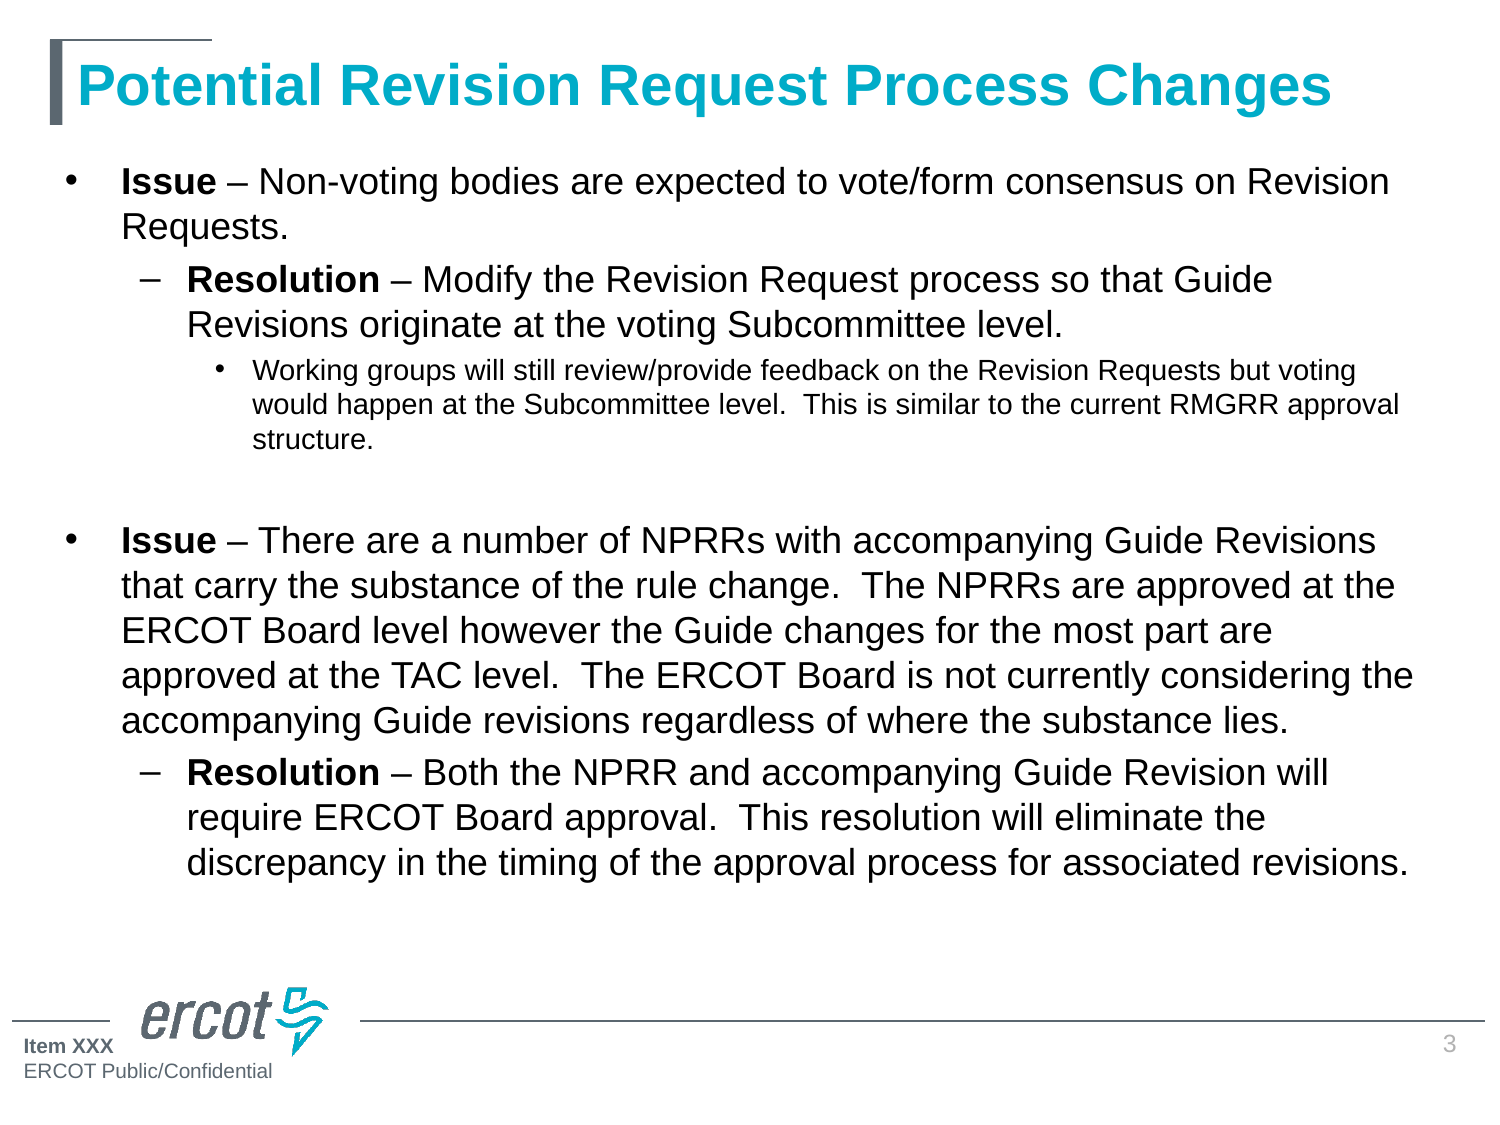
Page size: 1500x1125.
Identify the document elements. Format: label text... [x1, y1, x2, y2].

slide_number 3 [1412, 1025, 1488, 1060]
list Issue – Non-voting bodies are expected to vote/form consensus on Revision Requests. Resolution – Modify the Revision Request process so that Guide Revisions originate at the voting Subcommittee level. Working groups will still review/provide feedback on the Revision Requests but voting would happen at the Subcommittee level. This is similar to the current RMGRR approval structure. Issue – There are a number of NPRRs with accompanying Guide Revisions that carry the substance of the rule change. The NPRRs are approved at the ERCOT Board level however the Guide changes for the most part are approved at the TAC level. The ERCOT Board is not currently considering the accompanying Guide revisions regardless of where the substance lies. Resolution – Both the NPRR and accompanying Guide Revision will require ERCOT Board approval. This resolution will eliminate the discrepancy in the timing of the approval process for associated revisions. [50, 149, 1450, 1013]
picture [137, 1013, 332, 1059]
title Potential Revision Request Process Changes [62, 39, 1450, 149]
